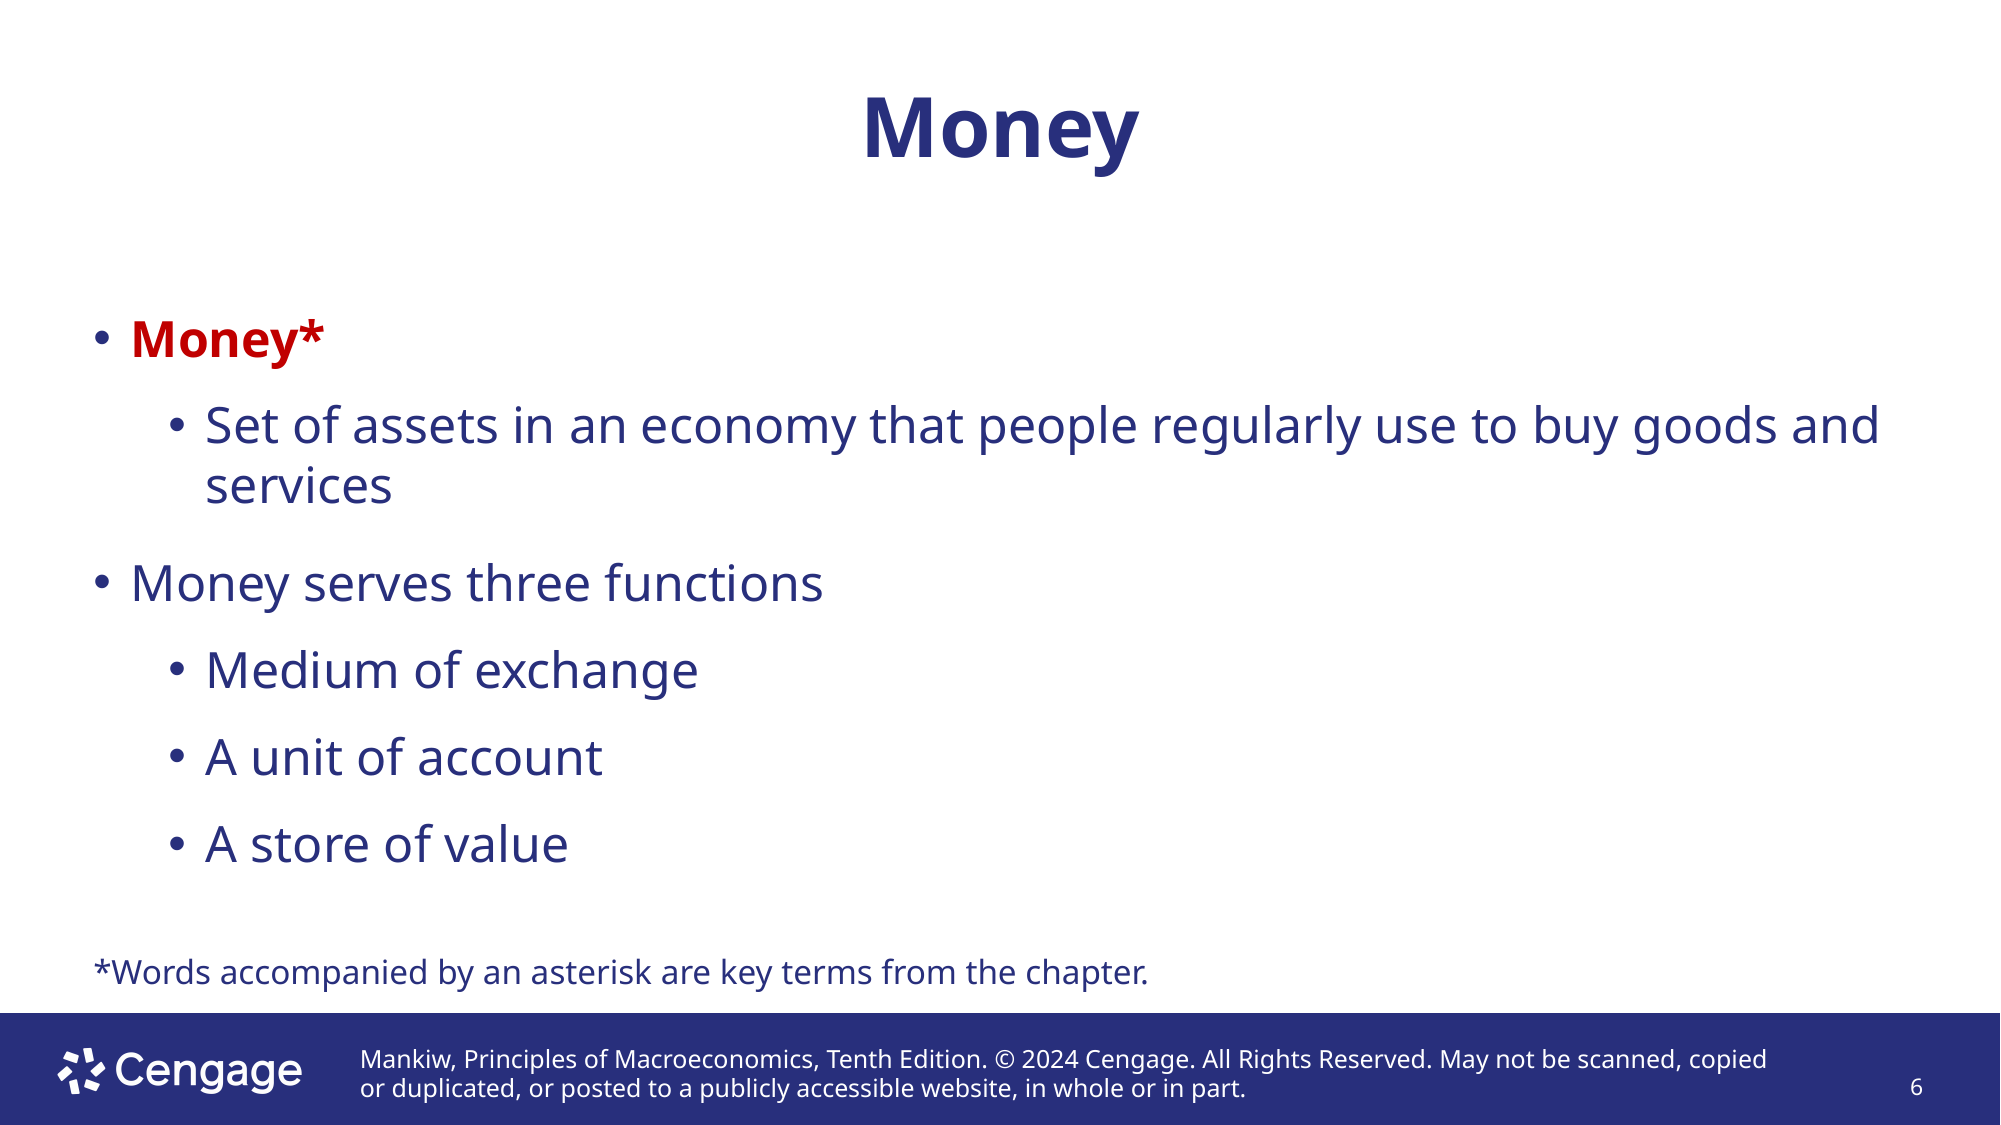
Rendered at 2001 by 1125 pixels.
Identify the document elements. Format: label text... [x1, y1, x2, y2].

picture [30, 1020, 329, 1122]
list Money* Set of assets in an economy that people regularly use to buy goods and services Money serves three functions Medium of exchange A unit of account A store of value *Words accompanied by an asterisk are key terms from the chapter. [78, 299, 1923, 1014]
title Money [78, 77, 1923, 278]
